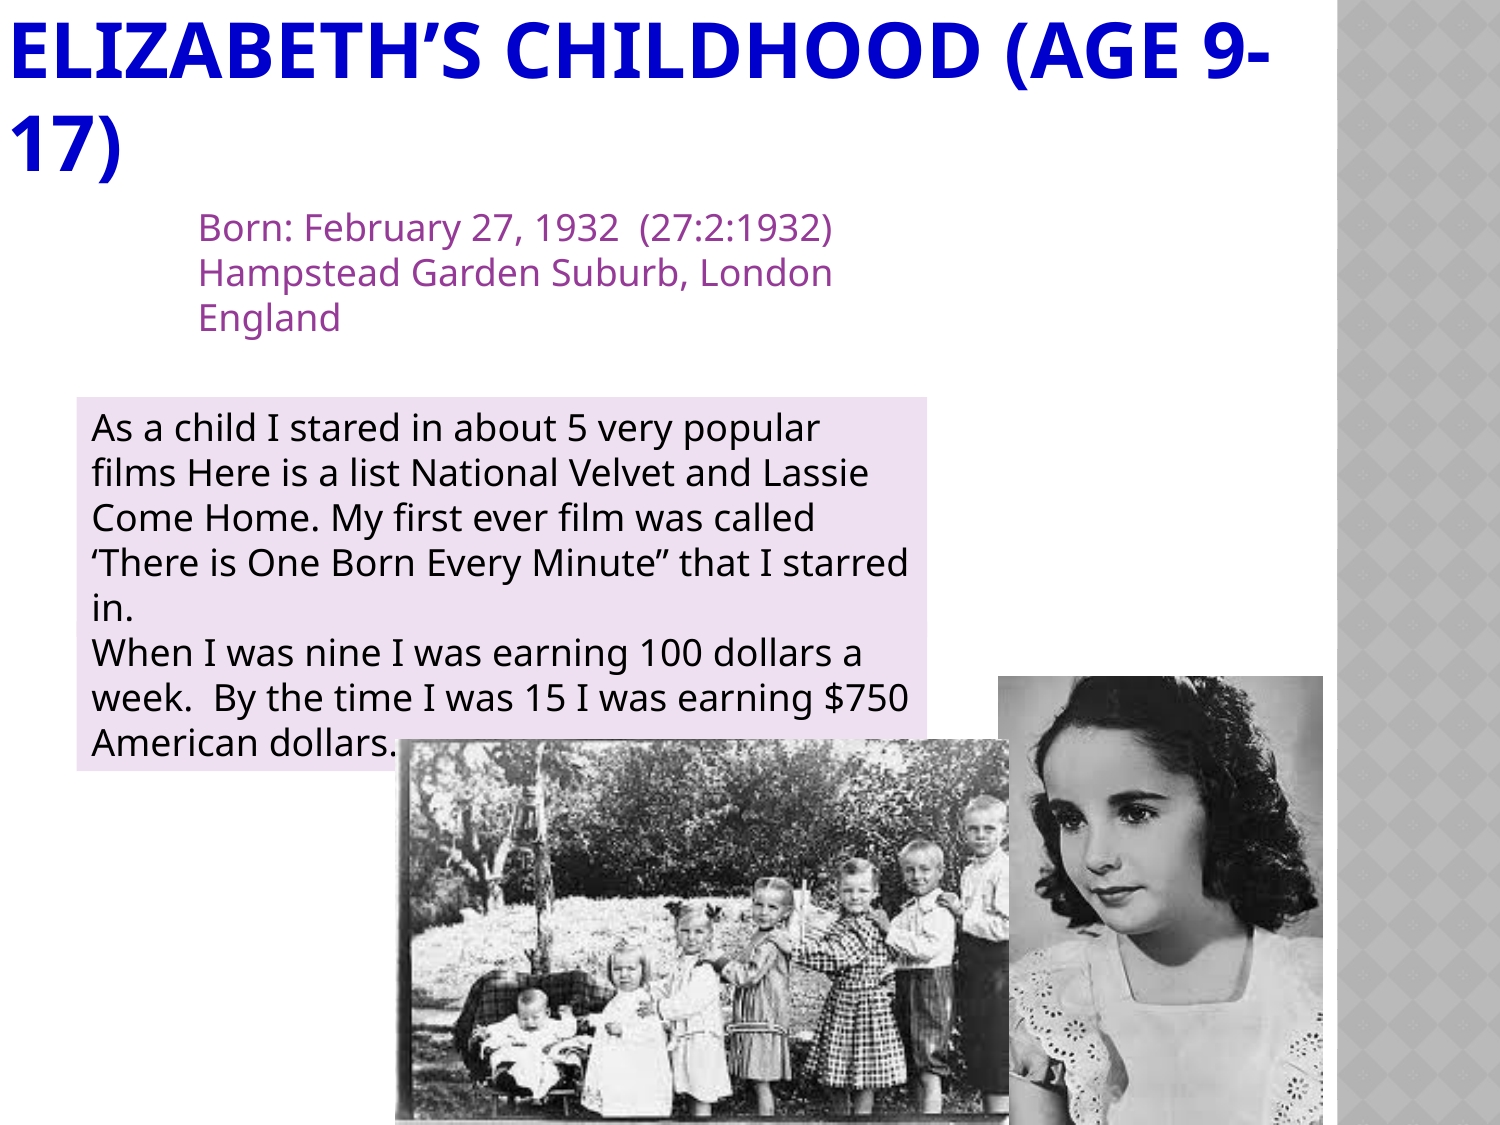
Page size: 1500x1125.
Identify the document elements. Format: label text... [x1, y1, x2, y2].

text_box When I was nine I was earning 100 dollars a week. By the time I was 15 I was earning $750 American dollars. [76, 621, 928, 772]
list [997, 675, 1324, 1125]
text_box As a child I stared in about 5 very popular films Here is a list National Velvet and Lassie Come Home. My first ever film was called ‘There is One Born Every Minute” that I starred in. [76, 397, 928, 621]
text_box Born: February 27, 1932 (27:2:1932) Hampstead Garden Suburb, London England [182, 196, 933, 346]
title Elizabeth’s childhood (age 9-17) [0, 0, 1350, 188]
picture [395, 739, 1009, 1125]
